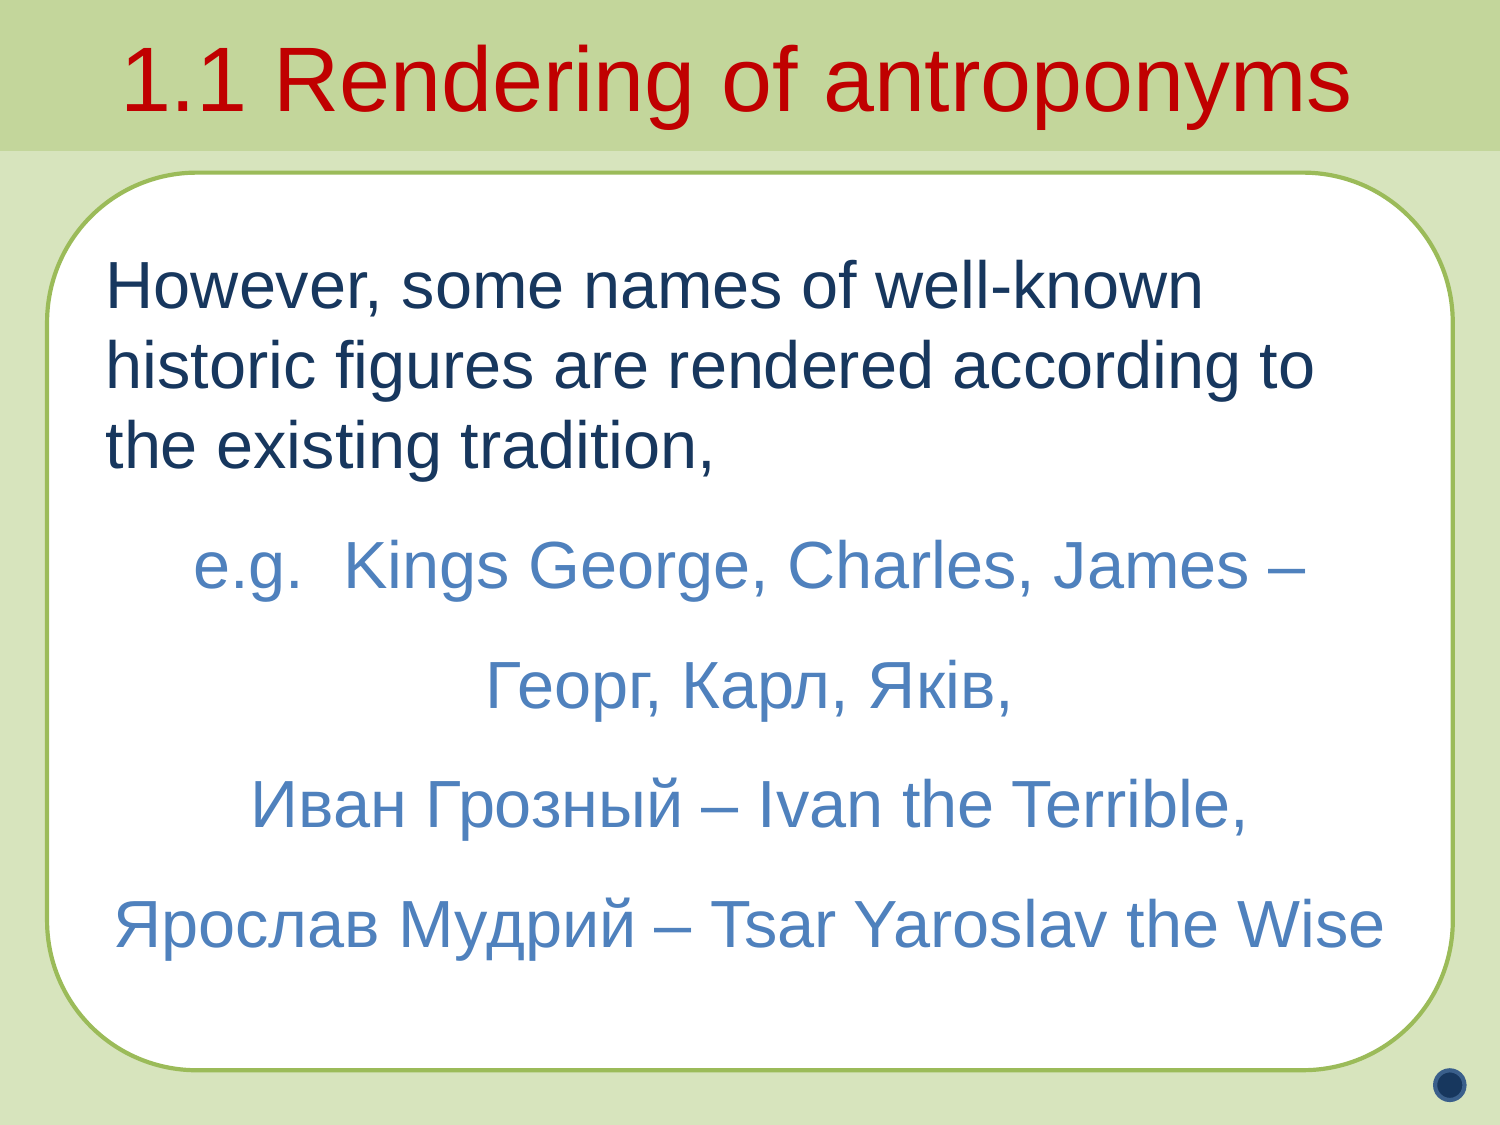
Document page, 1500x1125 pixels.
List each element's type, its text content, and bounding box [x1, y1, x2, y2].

text_box [1433, 1068, 1467, 1103]
text_box However, some names of well-known historic figures are rendered according to the existing tradition, e.g. Kings George, Charles, James – Георг, Карл, Яків, Иван Грозный – Ivan the Terrible, Ярослав Мудрий – Tsar Yaroslav the Wise [44, 170, 1455, 1073]
text_box 1.1 Rendering of antroponyms [0, 0, 1500, 151]
